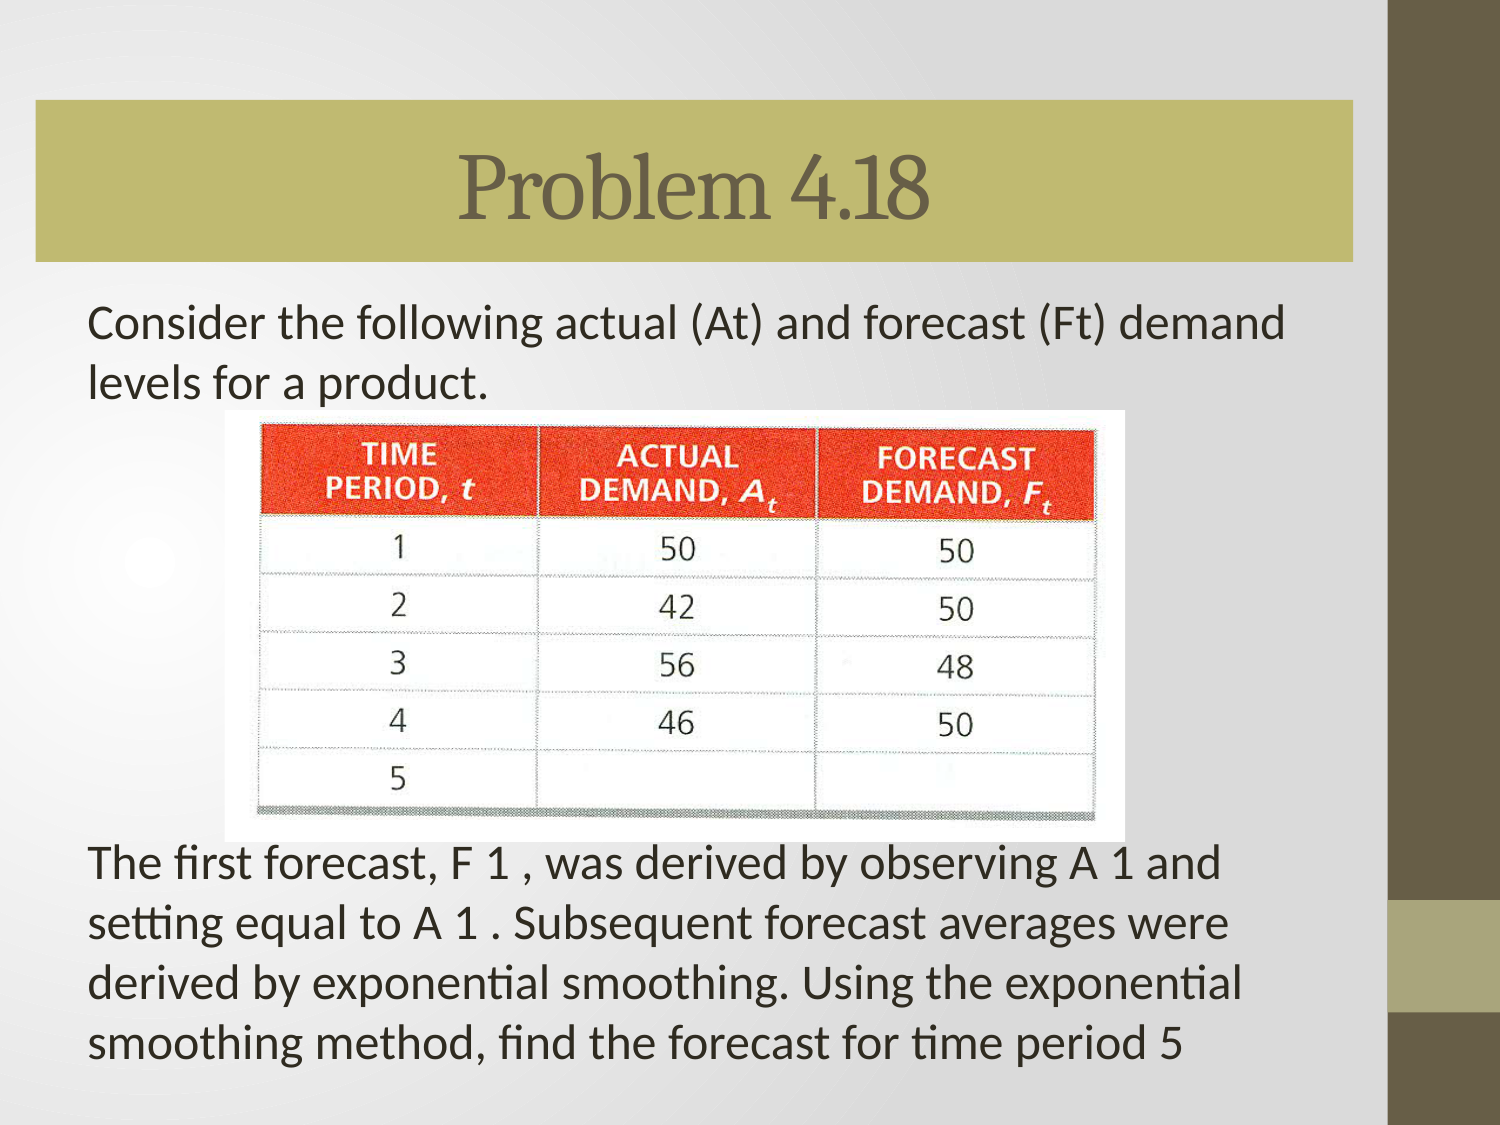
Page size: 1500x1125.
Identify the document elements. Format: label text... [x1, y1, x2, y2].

picture [224, 410, 1126, 843]
title Problem 4.18 [35, 99, 1354, 262]
text_box Consider the following actual (At) and forecast (Ft) demand levels for a product. The first forecast, F 1 , was derived by observing A 1 and setting equal to A 1 . Subsequent forecast averages were derived by exponential smoothing. Using the exponential smoothing method, find the forecast for time period 5 [72, 281, 1345, 1077]
